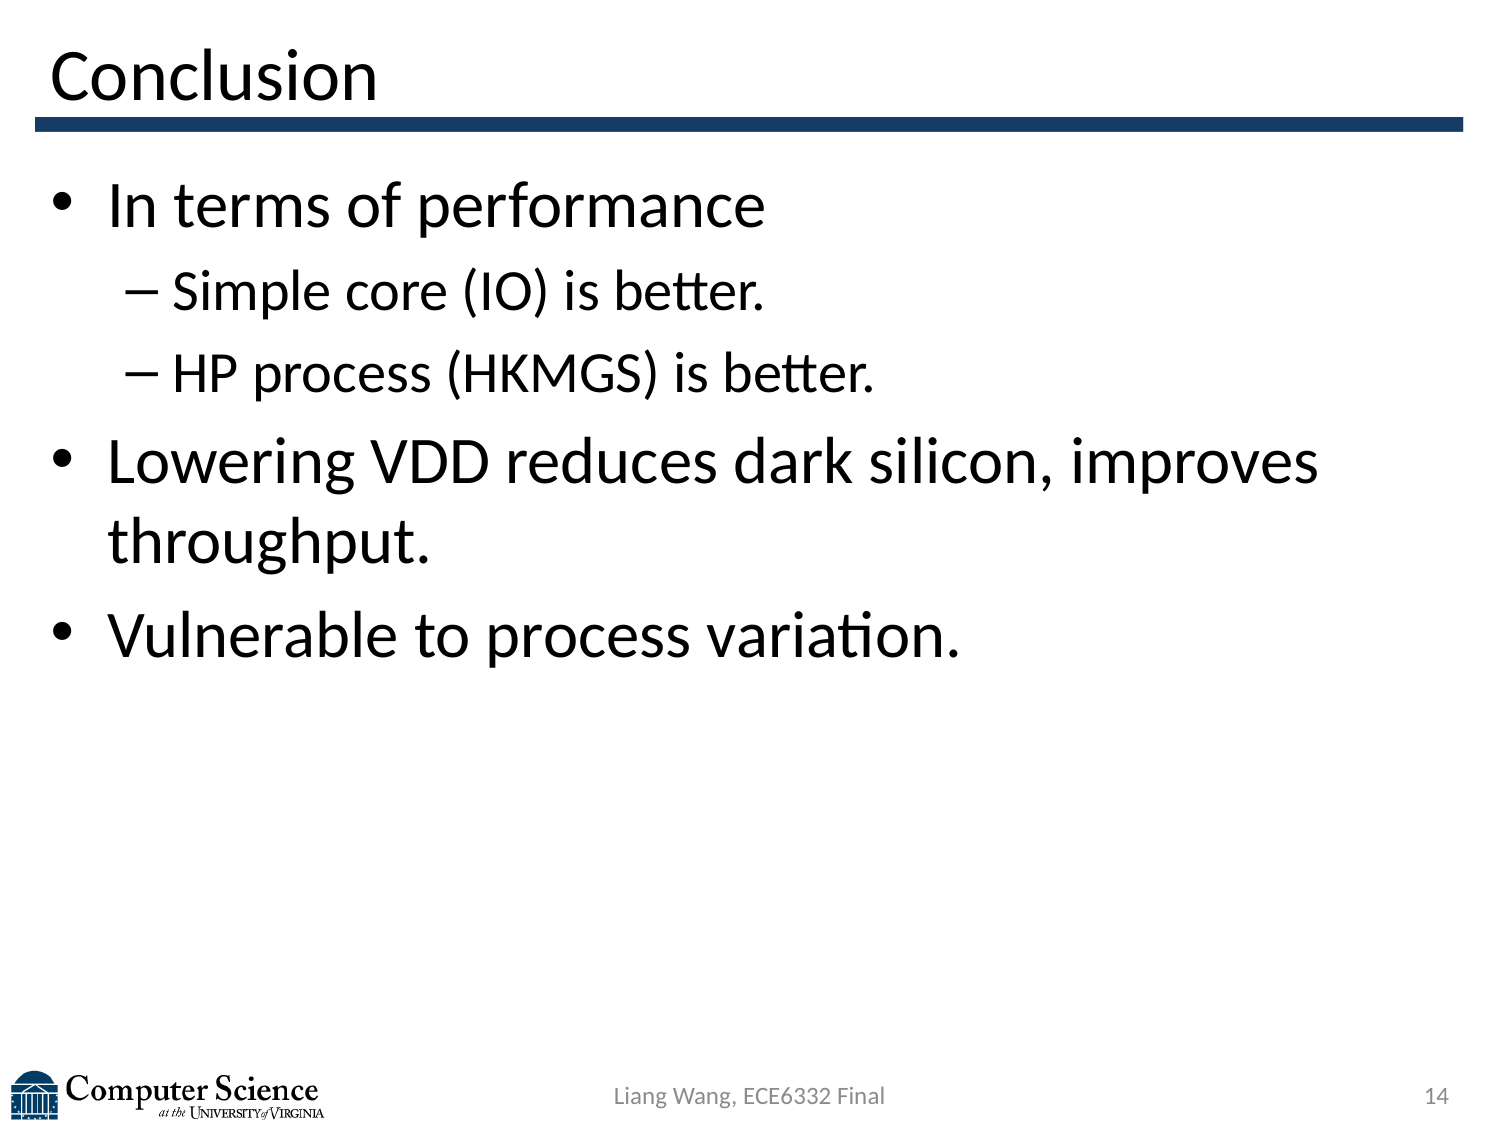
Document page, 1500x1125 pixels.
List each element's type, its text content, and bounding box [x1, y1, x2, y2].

footer Liang Wang, ECE6332 Final [512, 1064, 988, 1125]
list In terms of performance Simple core (IO) is better. HP process (HKMGS) is better. Lowering VDD reduces dark silicon, improves throughput. Vulnerable to process variation. [35, 153, 1465, 1005]
slide_number 14 [1114, 1064, 1465, 1125]
title Conclusion [35, 17, 1465, 123]
picture [8, 1069, 330, 1120]
